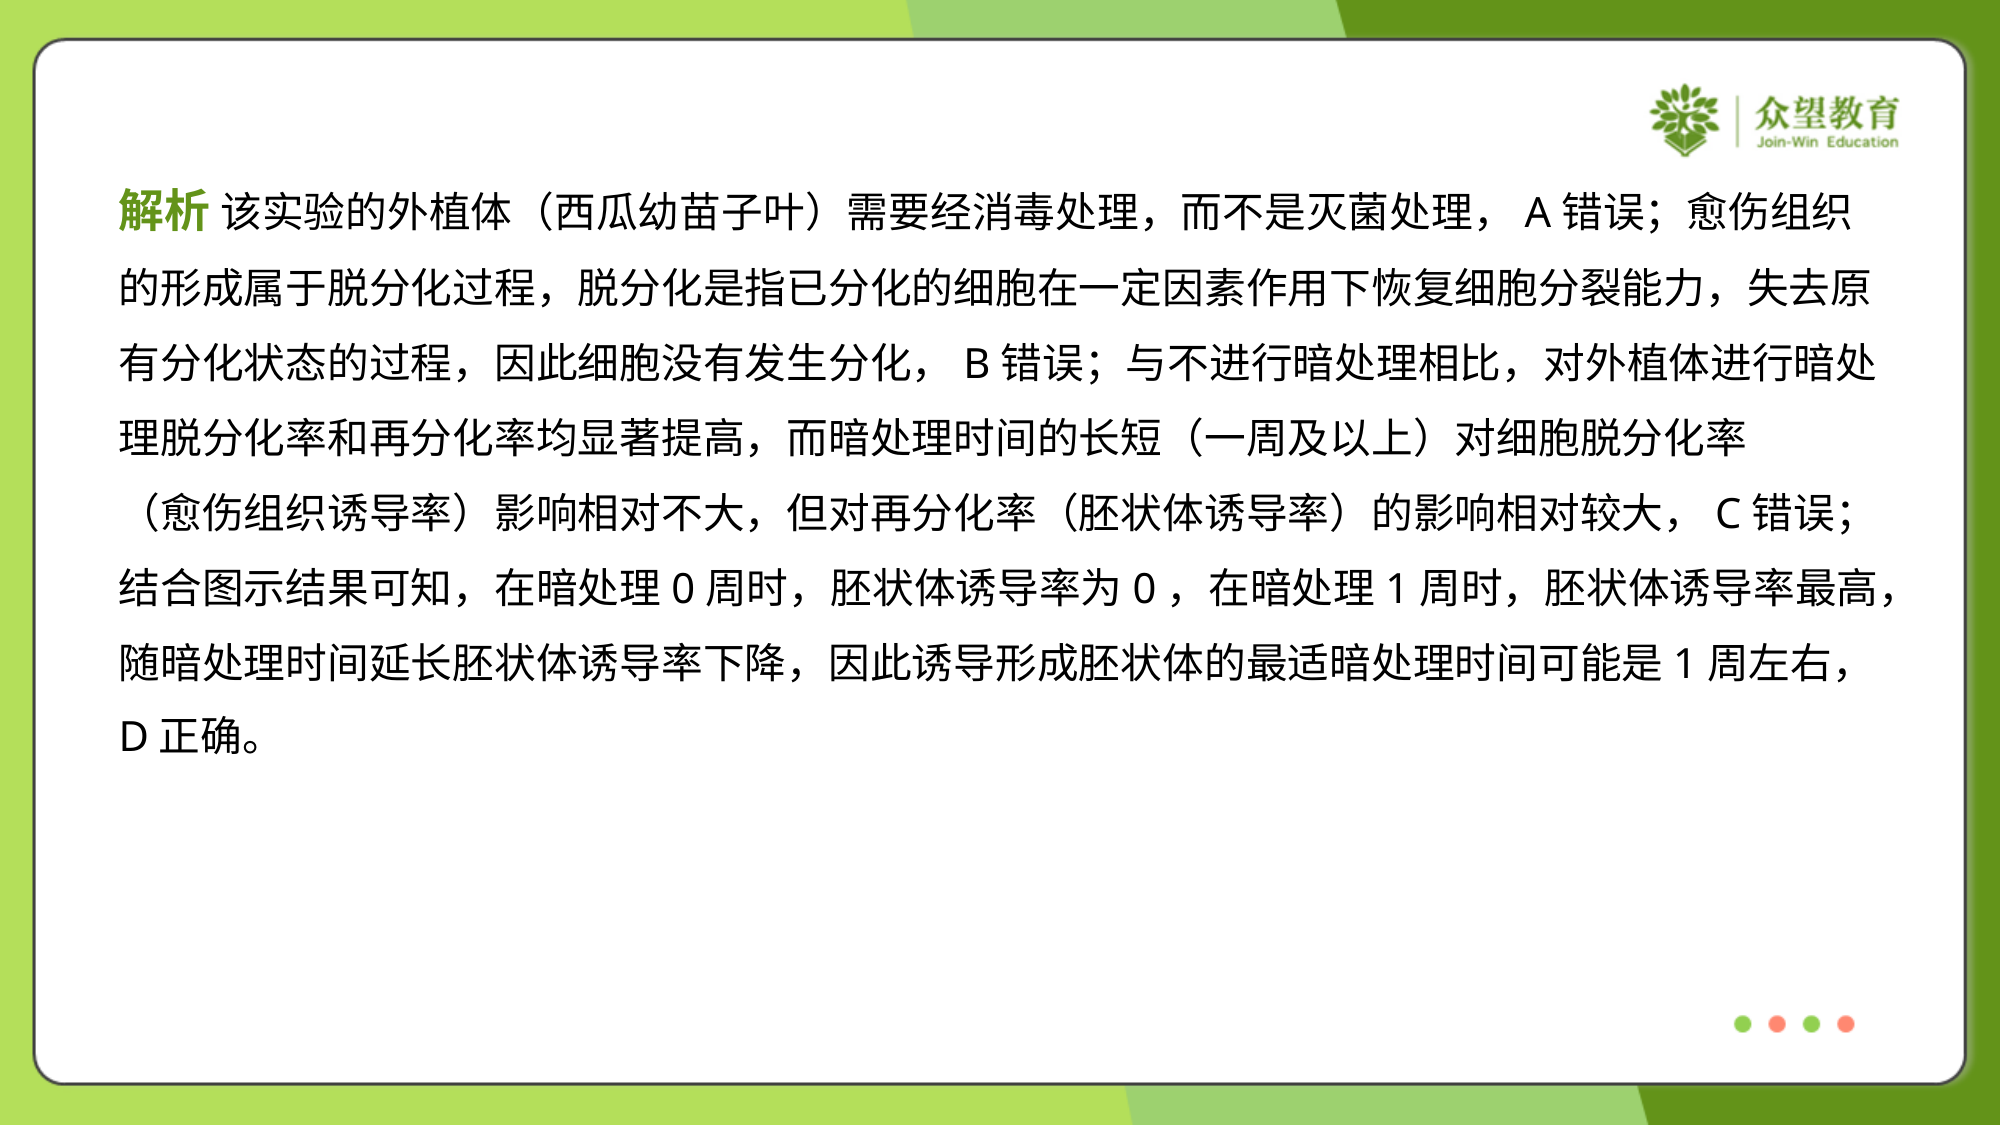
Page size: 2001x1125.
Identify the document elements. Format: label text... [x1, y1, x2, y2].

text_box 解析 该实验的外植体（西瓜幼苗子叶）需要经消毒处理，而不是灭菌处理，A错误；愈伤组织 的形成属于脱分化过程，脱分化是指已分化的细胞在一定因素作用下恢复细胞分裂能力，失去原 有分化状态的过程，因此细胞没有发生分化，B错误；与不进行暗处理相比，对外植体进行暗处 理脱分化率和再分化率均显著提高，而暗处理时间的长短（一周及以上）对细胞脱分化率 （愈伤组织诱导率）影响相对不大，但对再分化率（胚状体诱导率）的影响相对较大，C错误； 结合图示结果可知，在暗处理0周时，胚状体诱导率为0，在暗处理1周时，胚状体诱导率最高， 随暗处理时间延长胚状体诱导率下降，因此诱导形成胚状体的最适暗处理时间可能是1周左右， D正确。 [118, 159, 1883, 752]
picture [0, 0, 2000, 1125]
